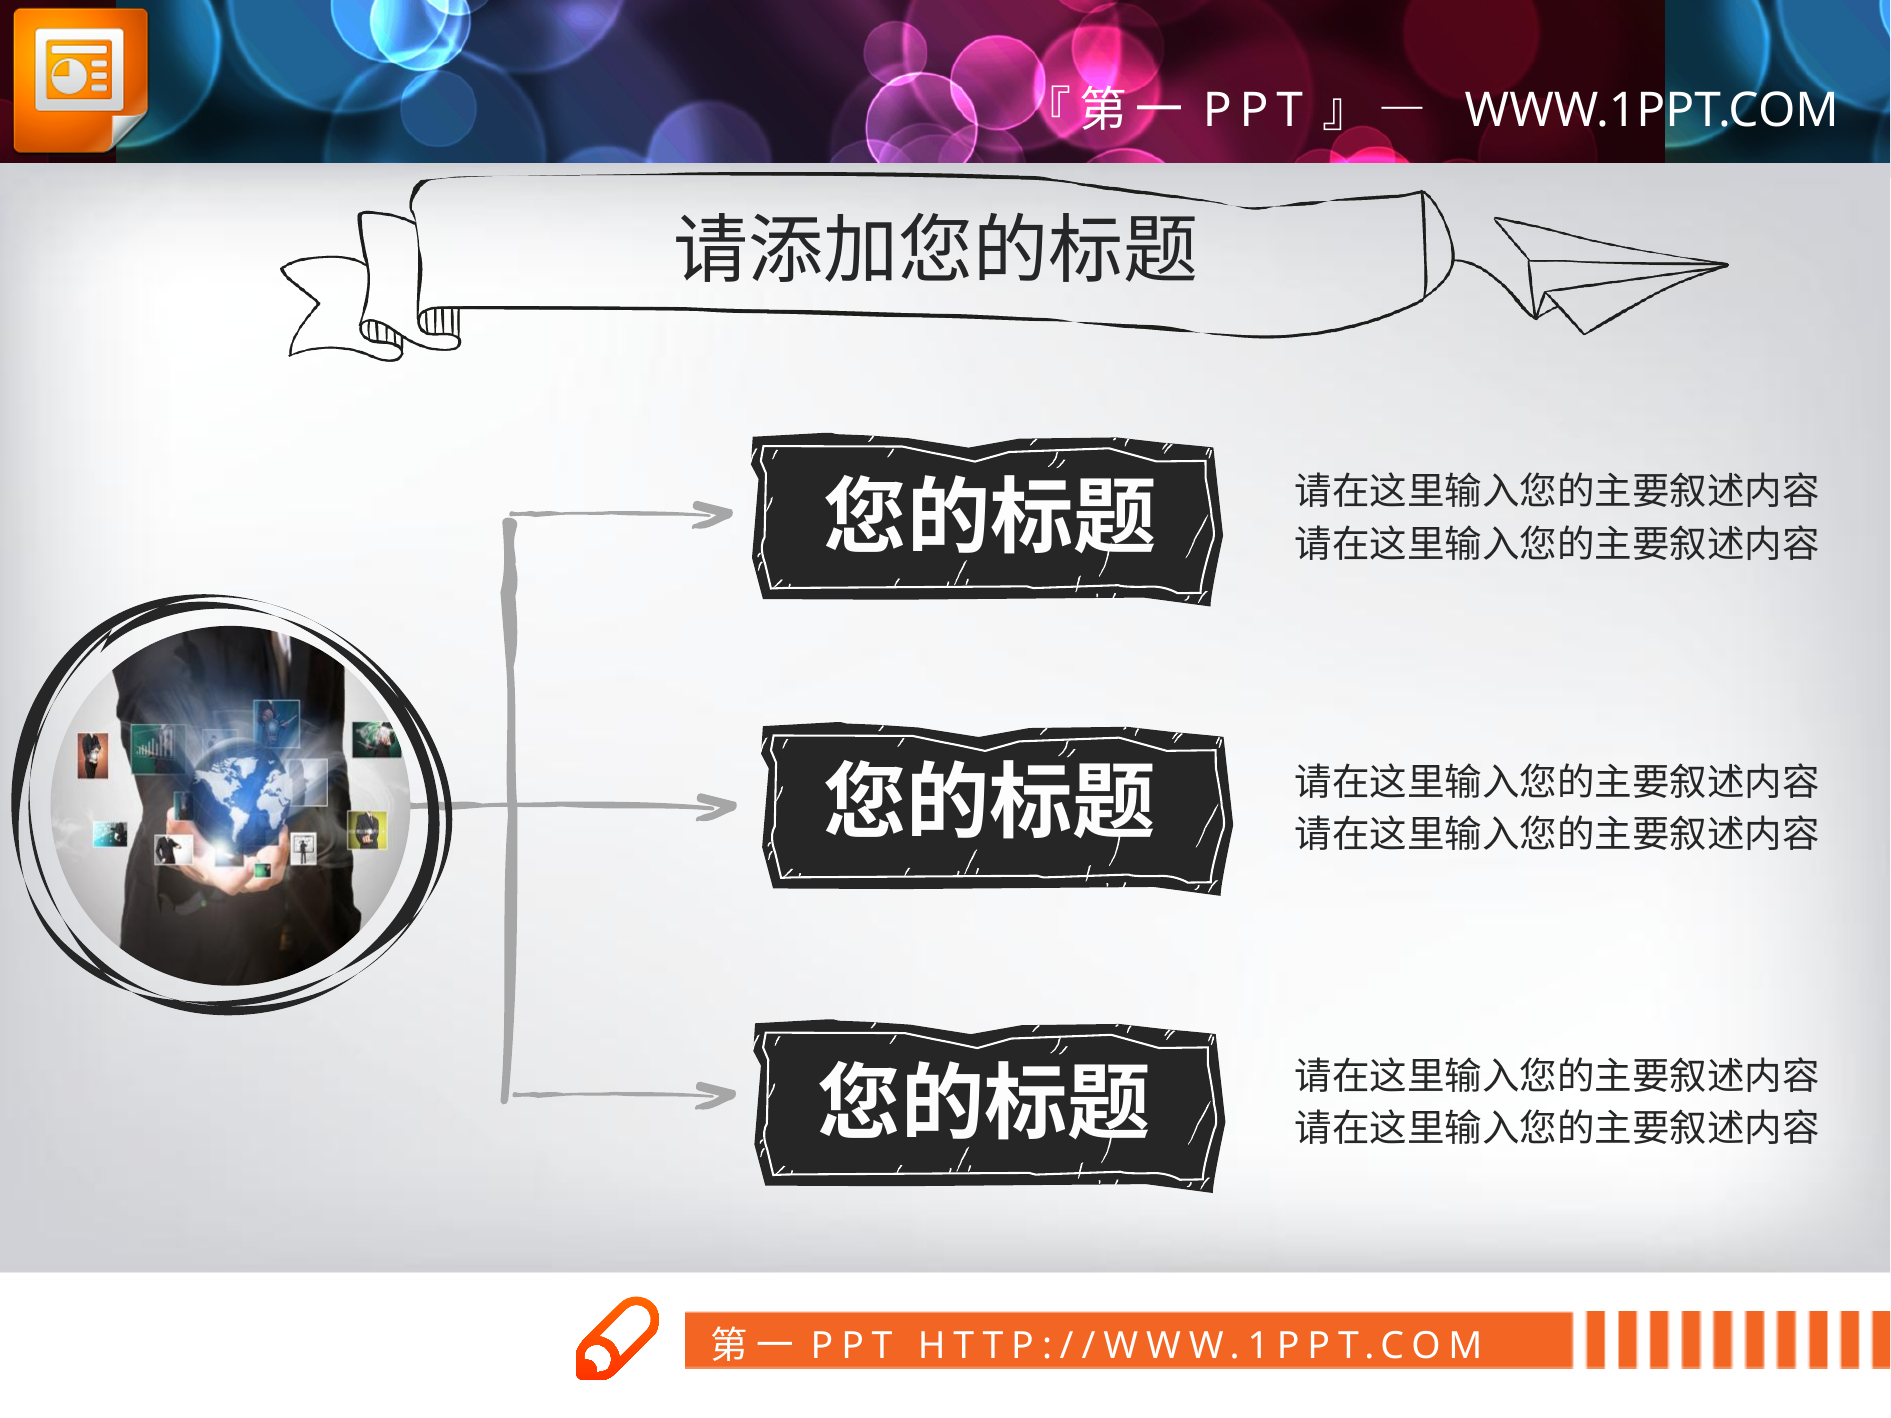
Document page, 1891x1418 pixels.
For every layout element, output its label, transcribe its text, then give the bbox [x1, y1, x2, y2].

text_box 请在这里输入您的主要叙述内容 请在这里输入您的主要叙述内容 [1279, 750, 1858, 863]
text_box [406, 489, 738, 1122]
text_box 请在这里输入您的主要叙述内容 请在这里输入您的主要叙述内容 [1279, 1044, 1858, 1157]
picture [0, 0, 1891, 1275]
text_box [749, 432, 1224, 607]
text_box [752, 1019, 1226, 1194]
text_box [0, 498, 550, 1037]
picture [685, 1311, 1891, 1369]
text_box 请在这里输入您的主要叙述内容 请在这里输入您的主要叙述内容 [1279, 459, 1858, 573]
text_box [760, 721, 1234, 897]
